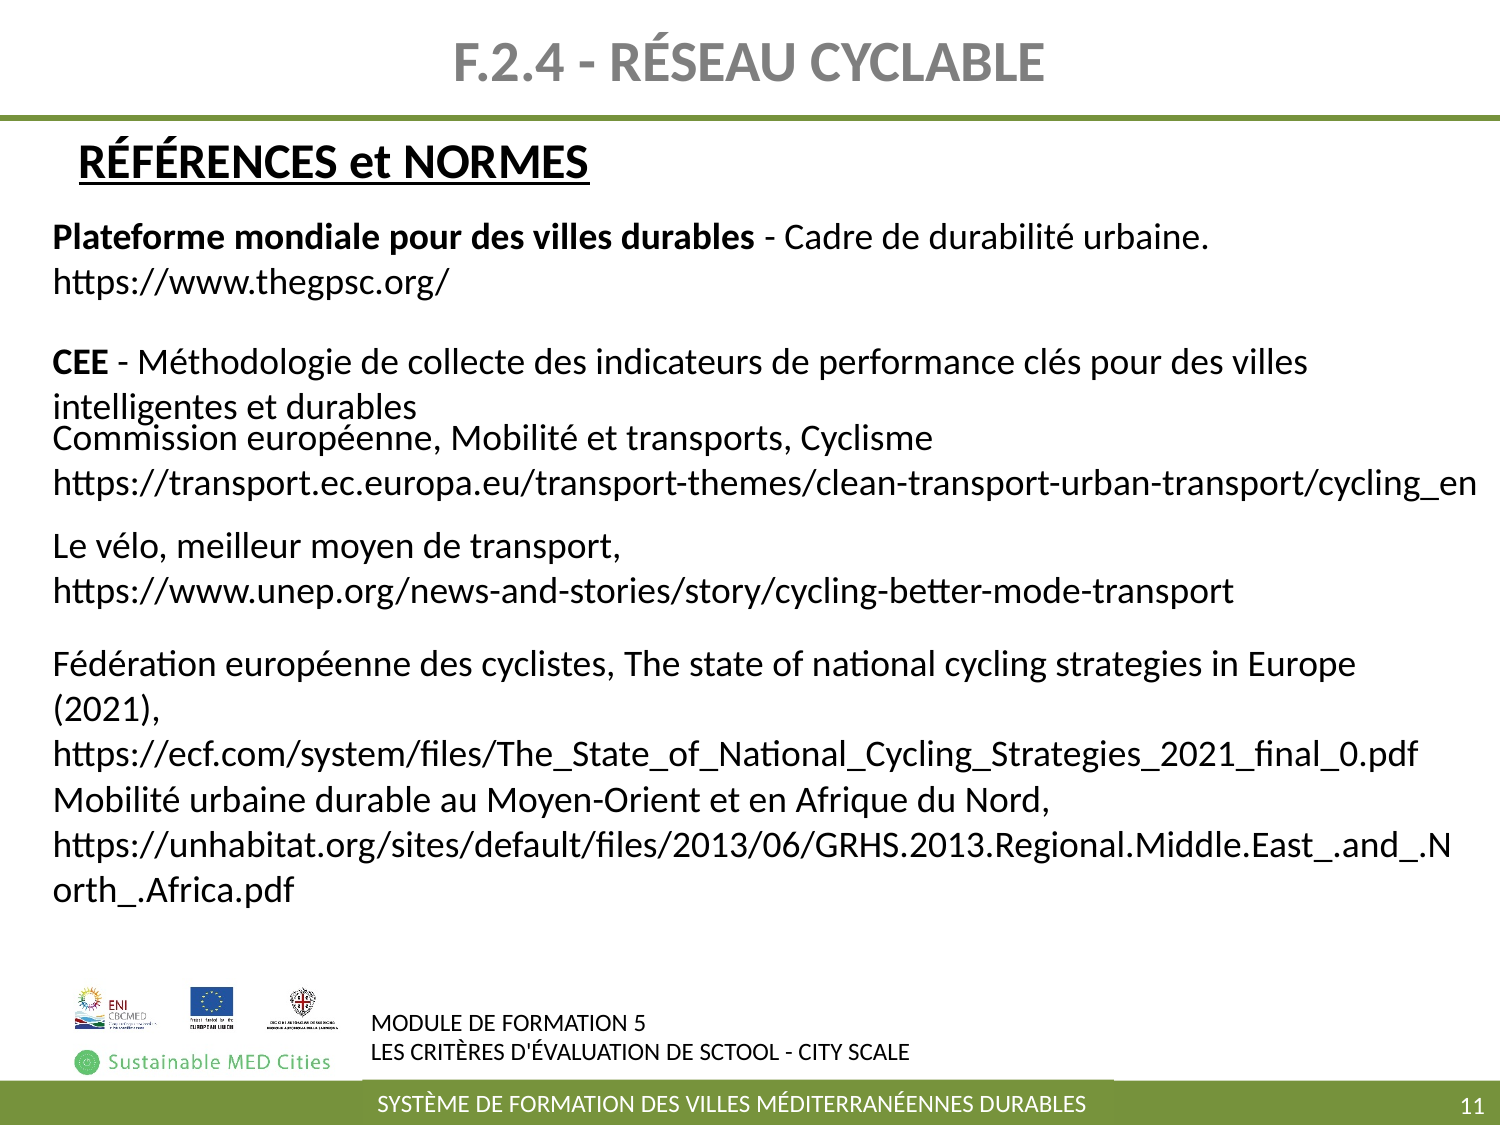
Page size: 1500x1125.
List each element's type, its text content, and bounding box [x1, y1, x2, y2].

title F.2.4 - RÉSEAU CYCLABLE [0, 0, 1500, 119]
text_box Mobilité urbaine durable au Moyen-Orient et en Afrique du Nord, https://unhabitat.org/sites/default/files/2013/06/GRHS.2013.Regional.Middle.East_.and_.North_.Africa.pdf [37, 767, 1477, 963]
text_box CEE - Méthodologie de collecte des indicateurs de performance clés pour des villes intelligentes et durables [37, 329, 1477, 435]
text_box Commission européenne, Mobilité et transports, Cyclisme https://transport.ec.europa.eu/transport-themes/clean-transport-urban-transport/cycling_en [37, 405, 1500, 556]
text_box Plateforme mondiale pour des villes durables - Cadre de durabilité urbaine. https://www.thegpsc.org/ [37, 204, 1457, 329]
list RÉFÉRENCES et NORMES [63, 120, 1414, 204]
text_box SYSTÈME DE FORMATION DES VILLES MÉDITERRANÉENNES DURABLES [362, 1079, 1114, 1125]
text_box Le vélo, meilleur moyen de transport, https://www.unep.org/news-and-stories/story/cycling-better-mode-transport [37, 556, 1477, 631]
picture [62, 978, 356, 1080]
slide_number ‹#› [1399, 1074, 1500, 1125]
text_box Fédération européenne des cyclistes, The state of national cycling strategies in Europe (2021), https://ecf.com/system/files/The_State_of_National_Cycling_Strategies_2021_final_0.pdf [37, 631, 1477, 767]
